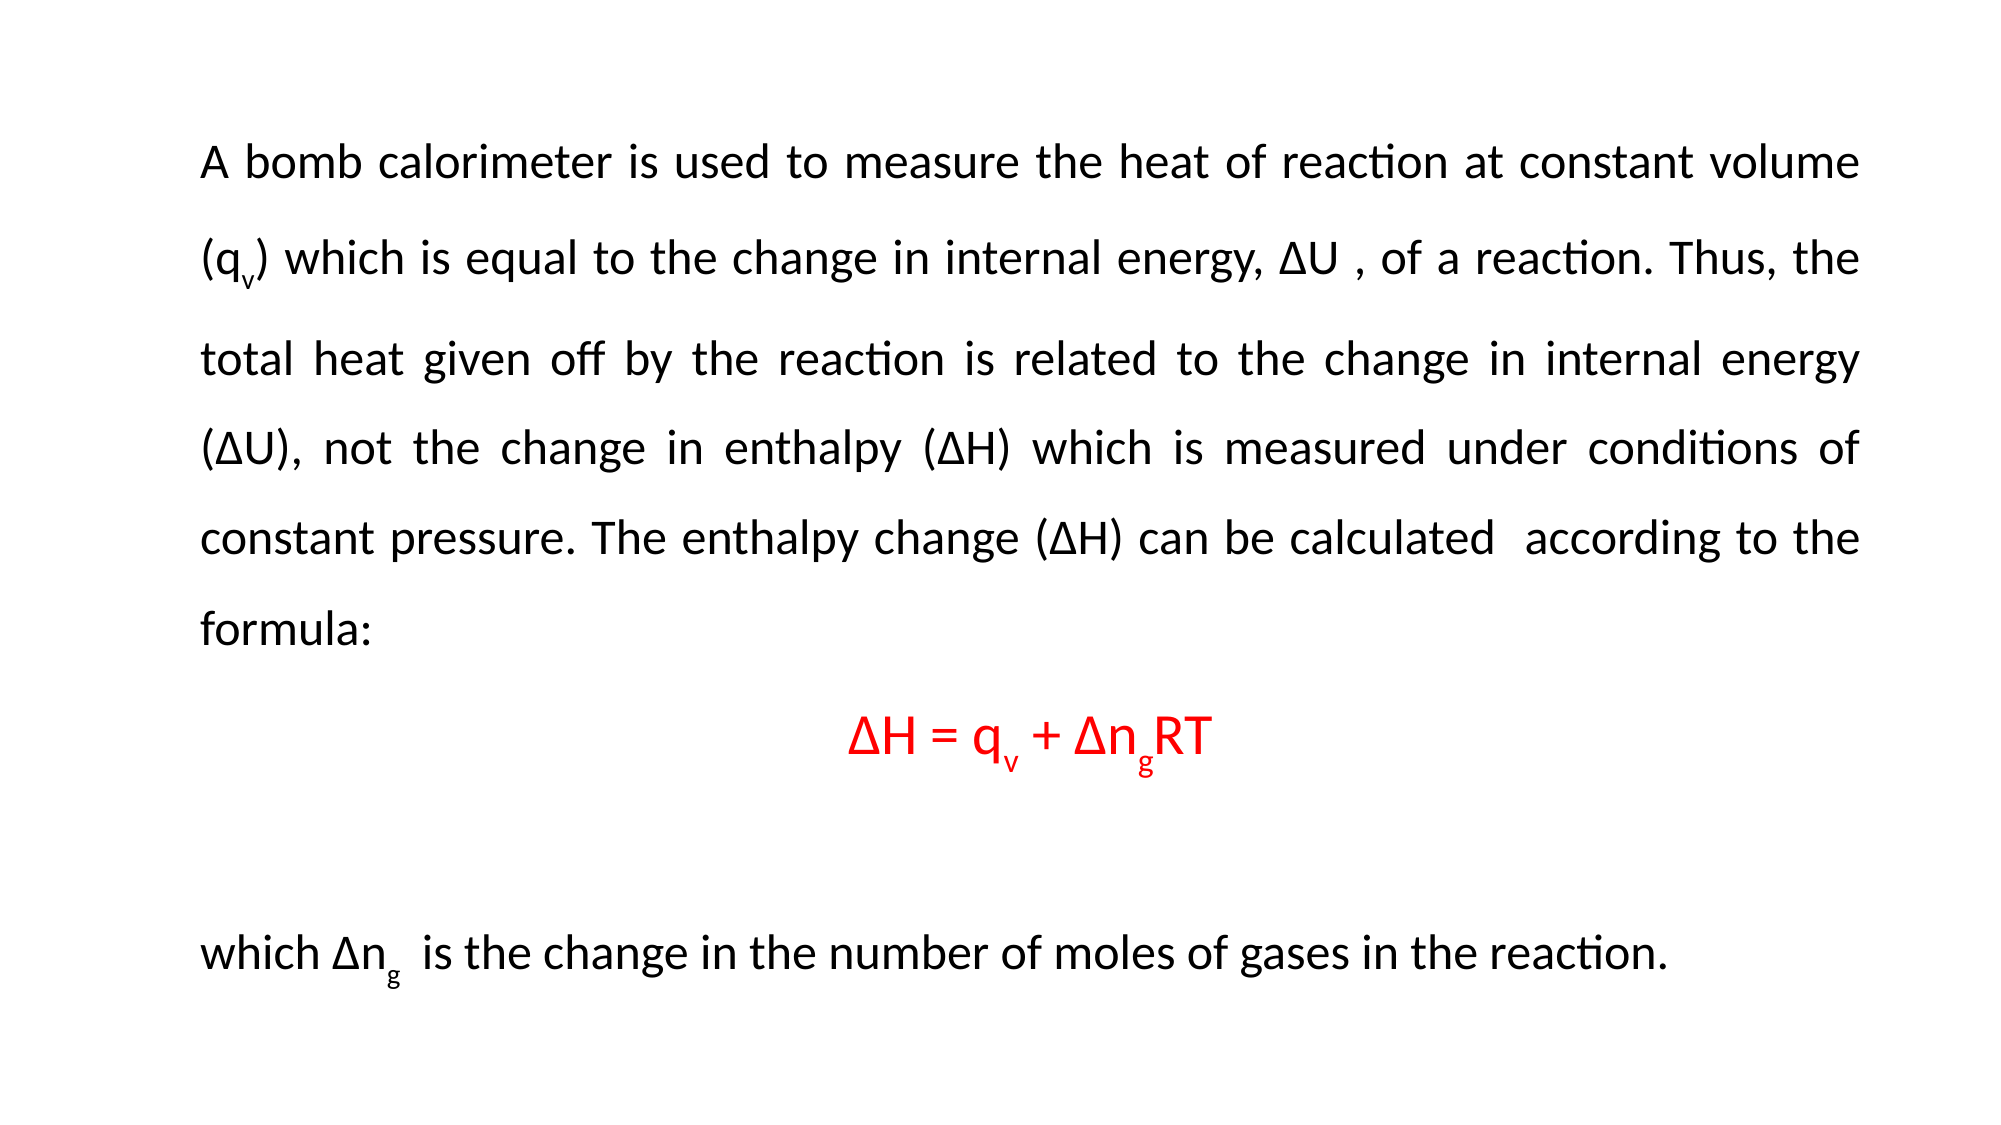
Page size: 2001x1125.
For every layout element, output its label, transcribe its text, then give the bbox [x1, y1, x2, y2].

text_box A bomb calorimeter is used to measure the heat of reaction at constant volume (qv) which is equal to the change in internal energy, ΔU , of a reaction. Thus, the total heat given off by the reaction is related to the change in internal energy (ΔU), not the change in enthalpy (ΔH) which is measured under conditions of constant pressure. The enthalpy change (ΔH) can be calculated according to the formula: ΔH = qv + ΔngRT which Δng is the change in the number of moles of gases in the reaction. [185, 91, 1877, 998]
